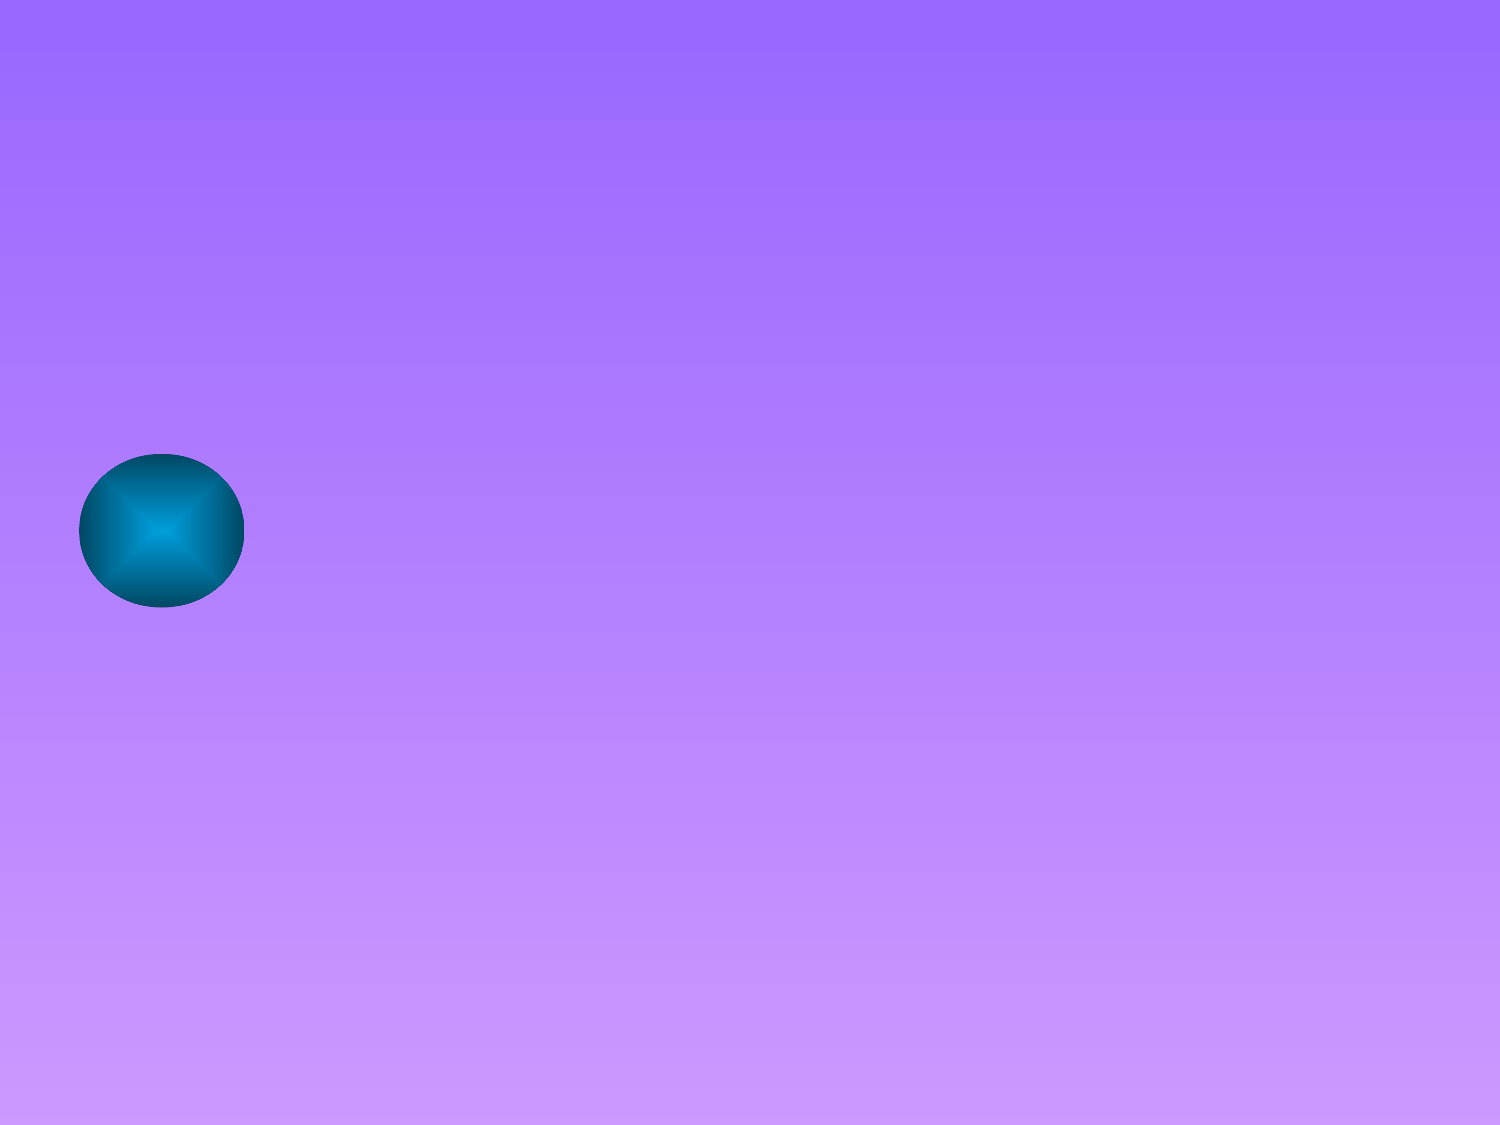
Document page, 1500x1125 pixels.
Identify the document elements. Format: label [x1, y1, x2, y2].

text_box [79, 453, 245, 608]
